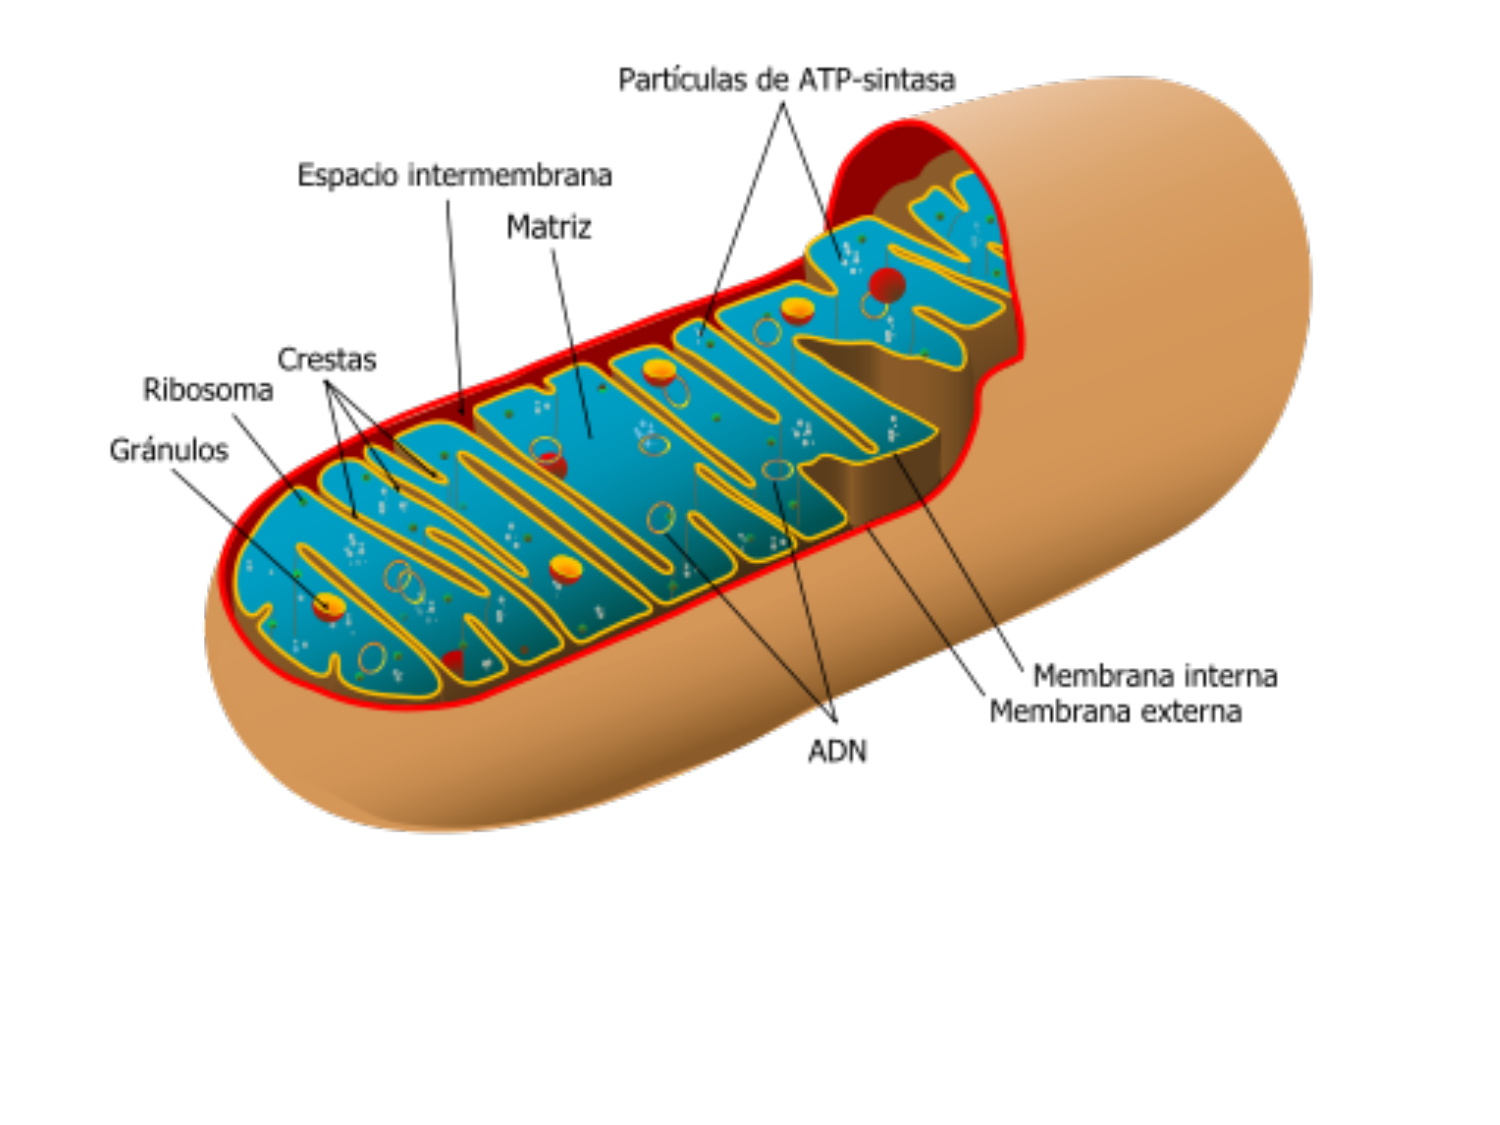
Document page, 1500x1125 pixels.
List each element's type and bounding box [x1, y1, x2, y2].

list [100, 54, 1322, 844]
